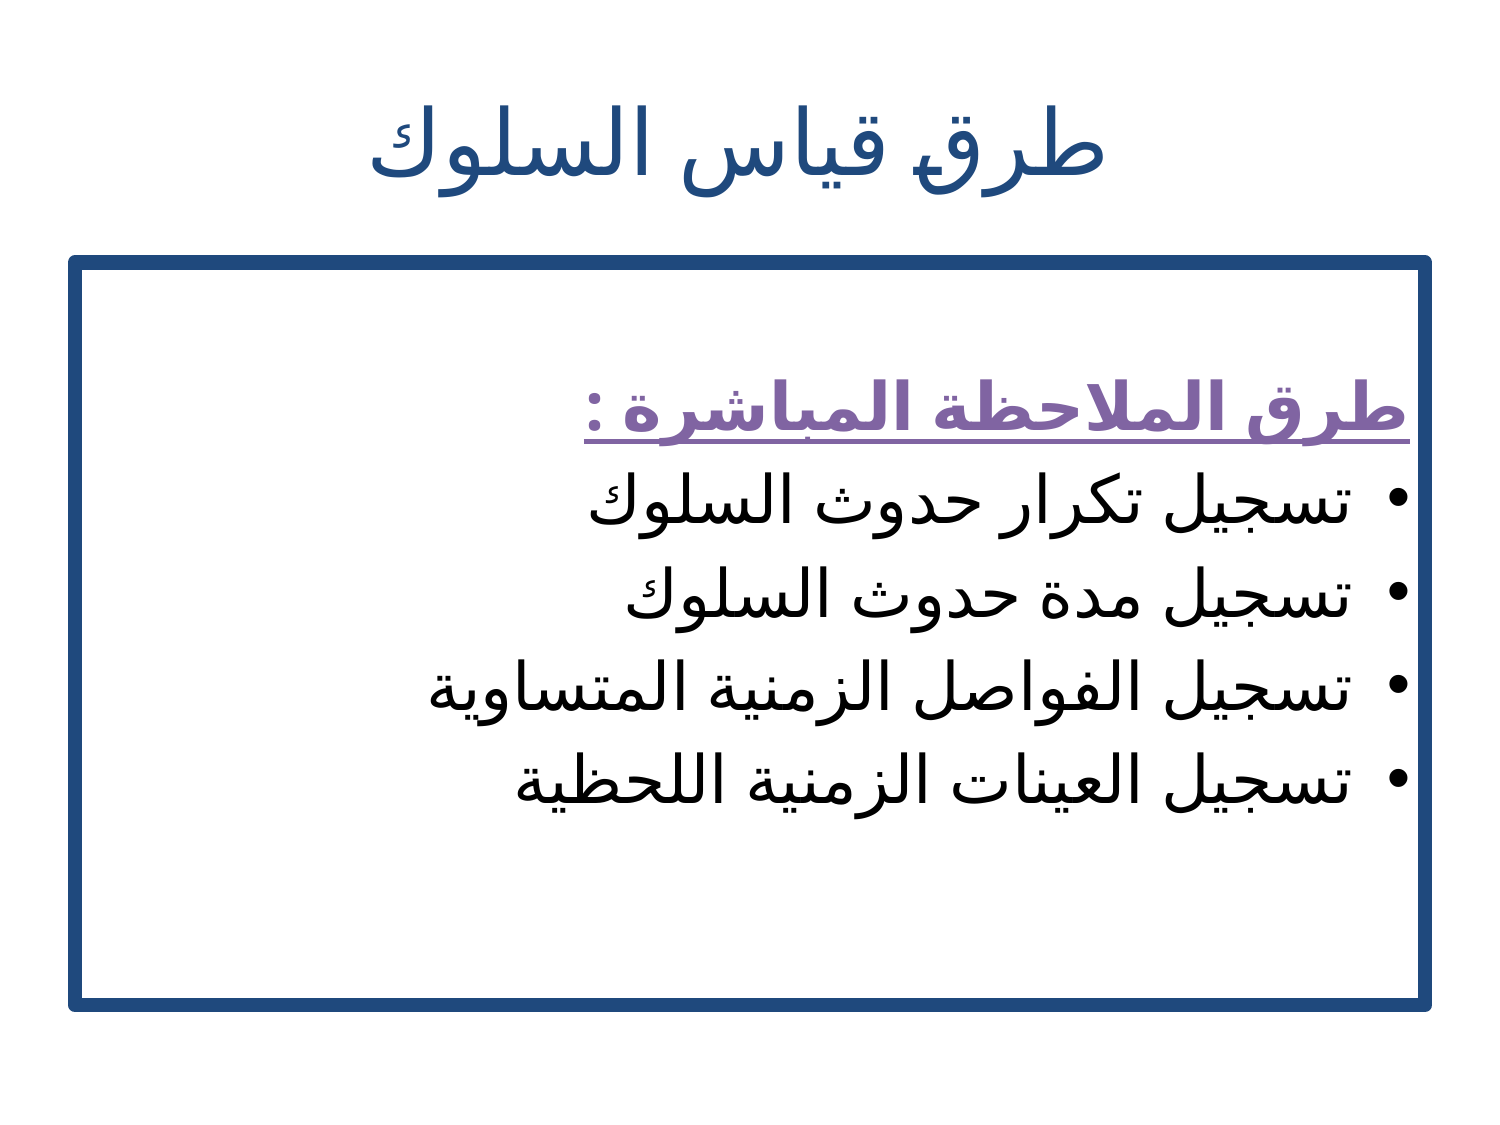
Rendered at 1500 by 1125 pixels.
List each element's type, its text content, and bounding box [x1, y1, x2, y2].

title طرق قياس السلوك [75, 45, 1425, 233]
list طرق الملاحظة المباشرة : تسجيل تكرار حدوث السلوك تسجيل مدة حدوث السلوك تسجيل الفواصل الزمنية المتساوية تسجيل العينات الزمنية اللحظية [75, 262, 1425, 1005]
